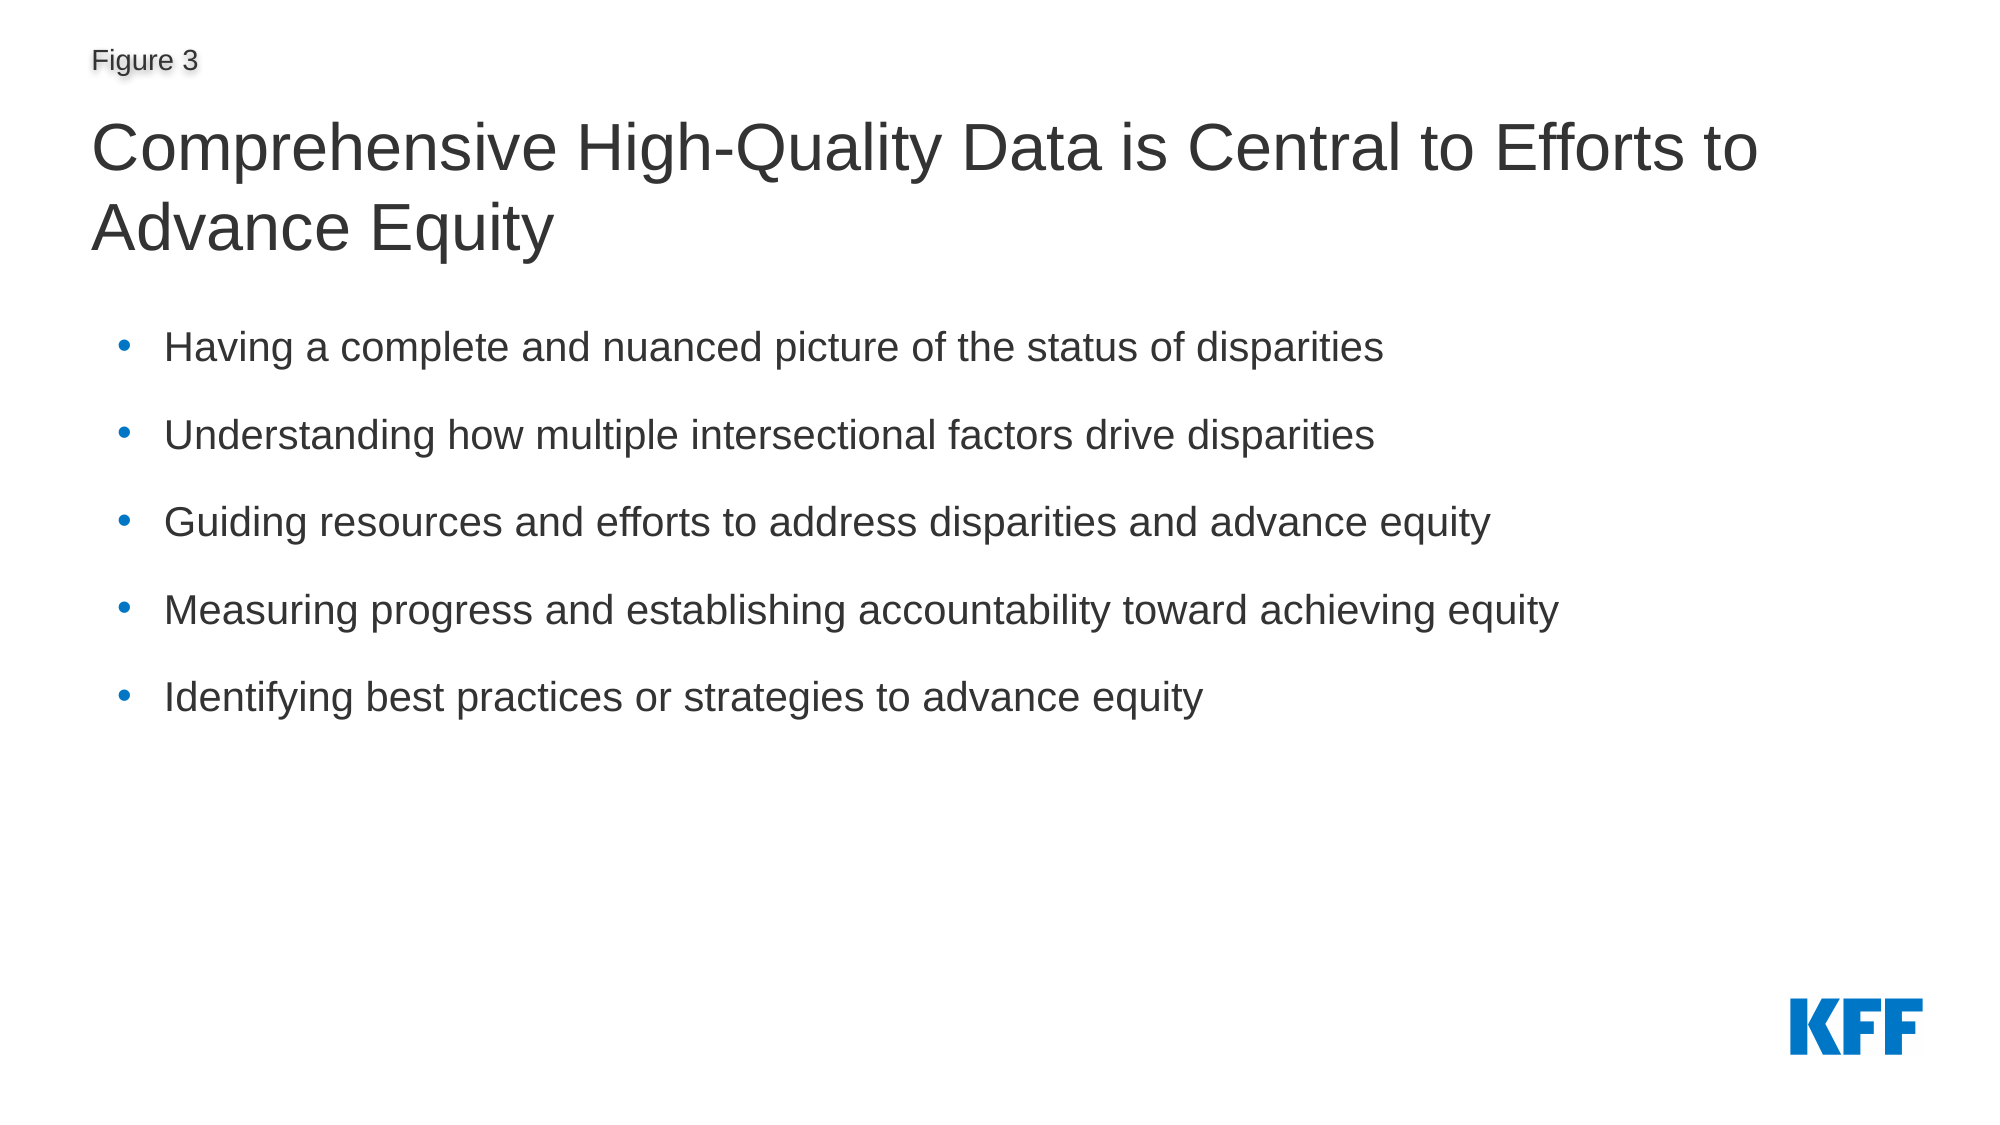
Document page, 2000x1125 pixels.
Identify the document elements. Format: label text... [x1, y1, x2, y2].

picture [1788, 996, 1925, 1057]
title Comprehensive High-Quality Data is Central to Efforts to Advance Equity [76, 96, 1925, 238]
list Having a complete and nuanced picture of the status of disparities Understanding how multiple intersectional factors drive disparities Guiding resources and efforts to address disparities and advance equity Measuring progress and establishing accountability toward achieving equity Identifying best practices or strategies to advance equity [76, 312, 1925, 973]
